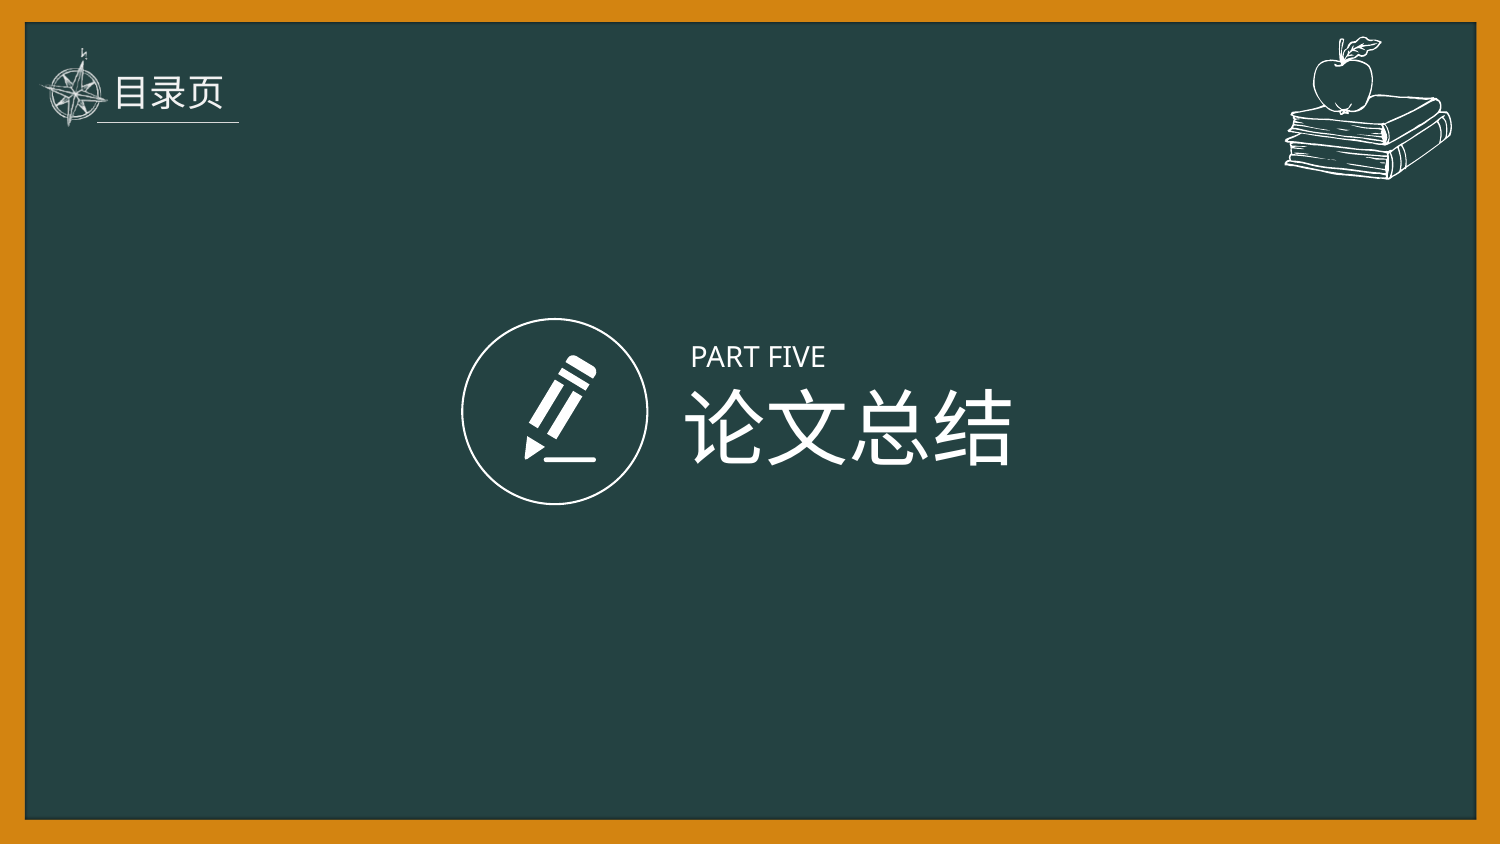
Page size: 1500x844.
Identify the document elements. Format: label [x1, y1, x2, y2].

text_box [462, 318, 648, 505]
text_box [667, 331, 1038, 486]
text_box [38, 48, 263, 127]
picture [0, 0, 1500, 844]
